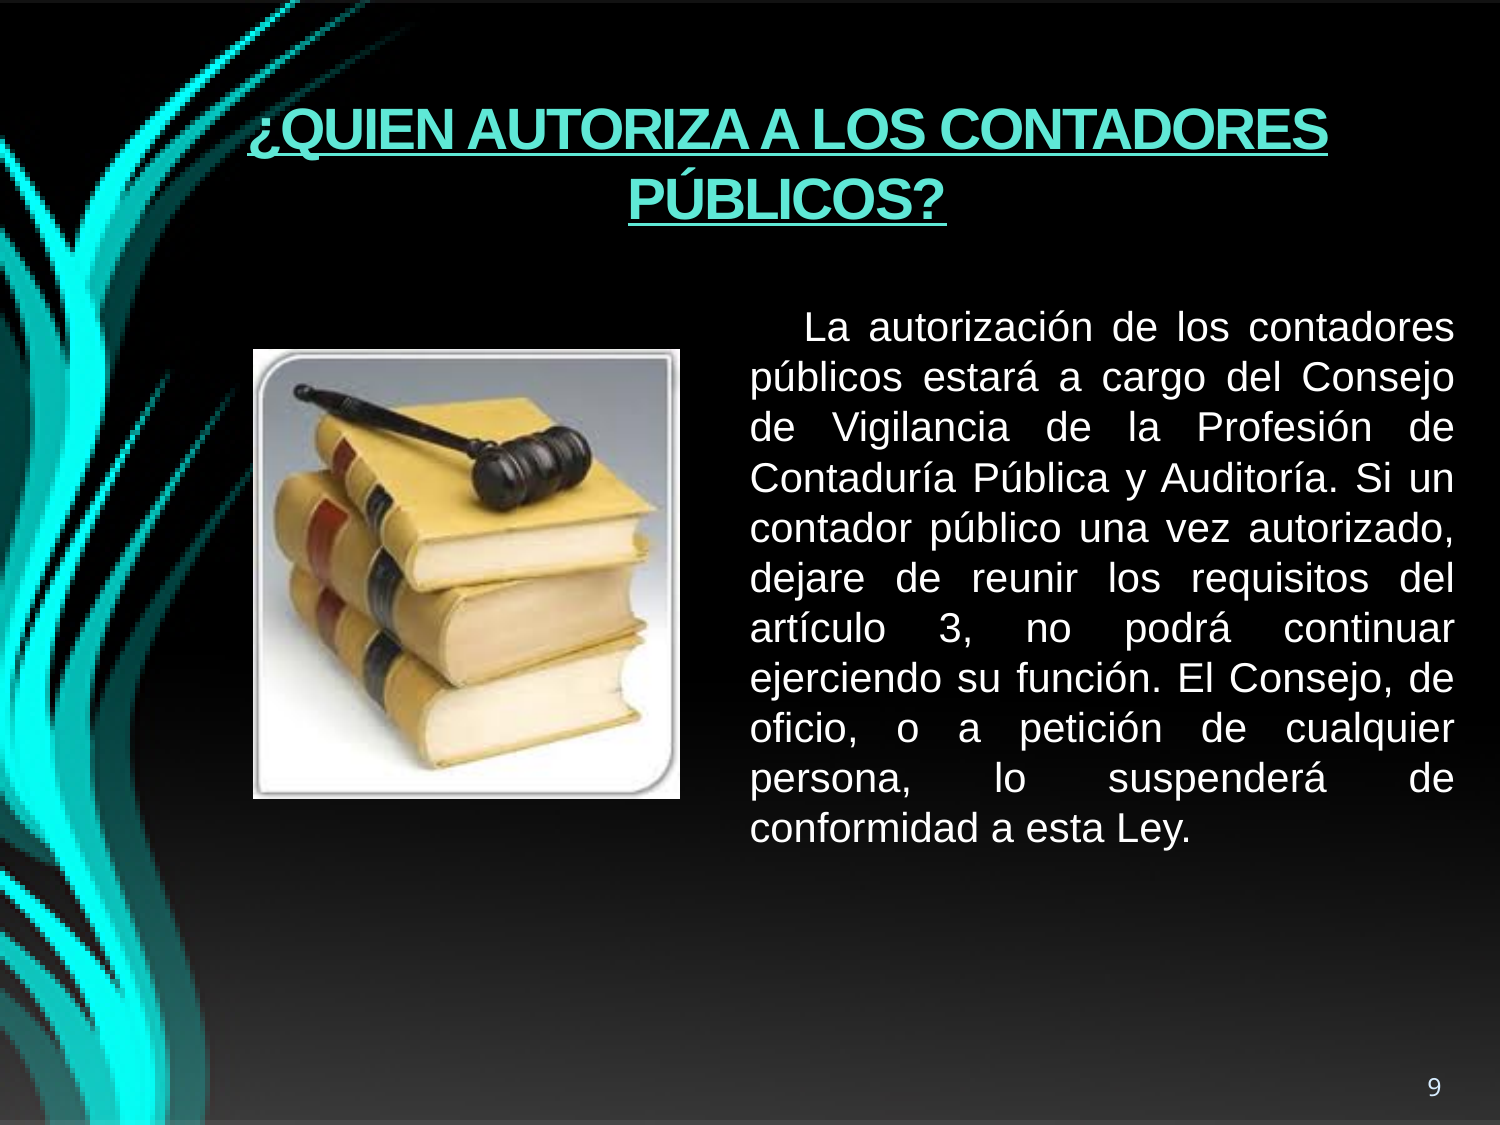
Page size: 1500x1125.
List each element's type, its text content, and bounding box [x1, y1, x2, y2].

picture [0, 0, 1500, 1125]
title ¿QUIEN AUTORIZA A LOS CONTADORES PÚBLICOS? [150, 84, 1425, 235]
list La autorización de los contadores públicos estará a cargo del Consejo de Vigilancia de la Profesión de Contaduría Pública y Auditoría. Si un contador público una vez autorizado, dejare de reunir los requisitos del artículo 3, no podrá continuar ejerciendo su función. El Consejo, de oficio, o a petición de cualquier persona, lo suspenderá de conformidad a esta Ley. [666, 292, 1471, 1043]
slide_number 9 [1412, 1052, 1488, 1113]
